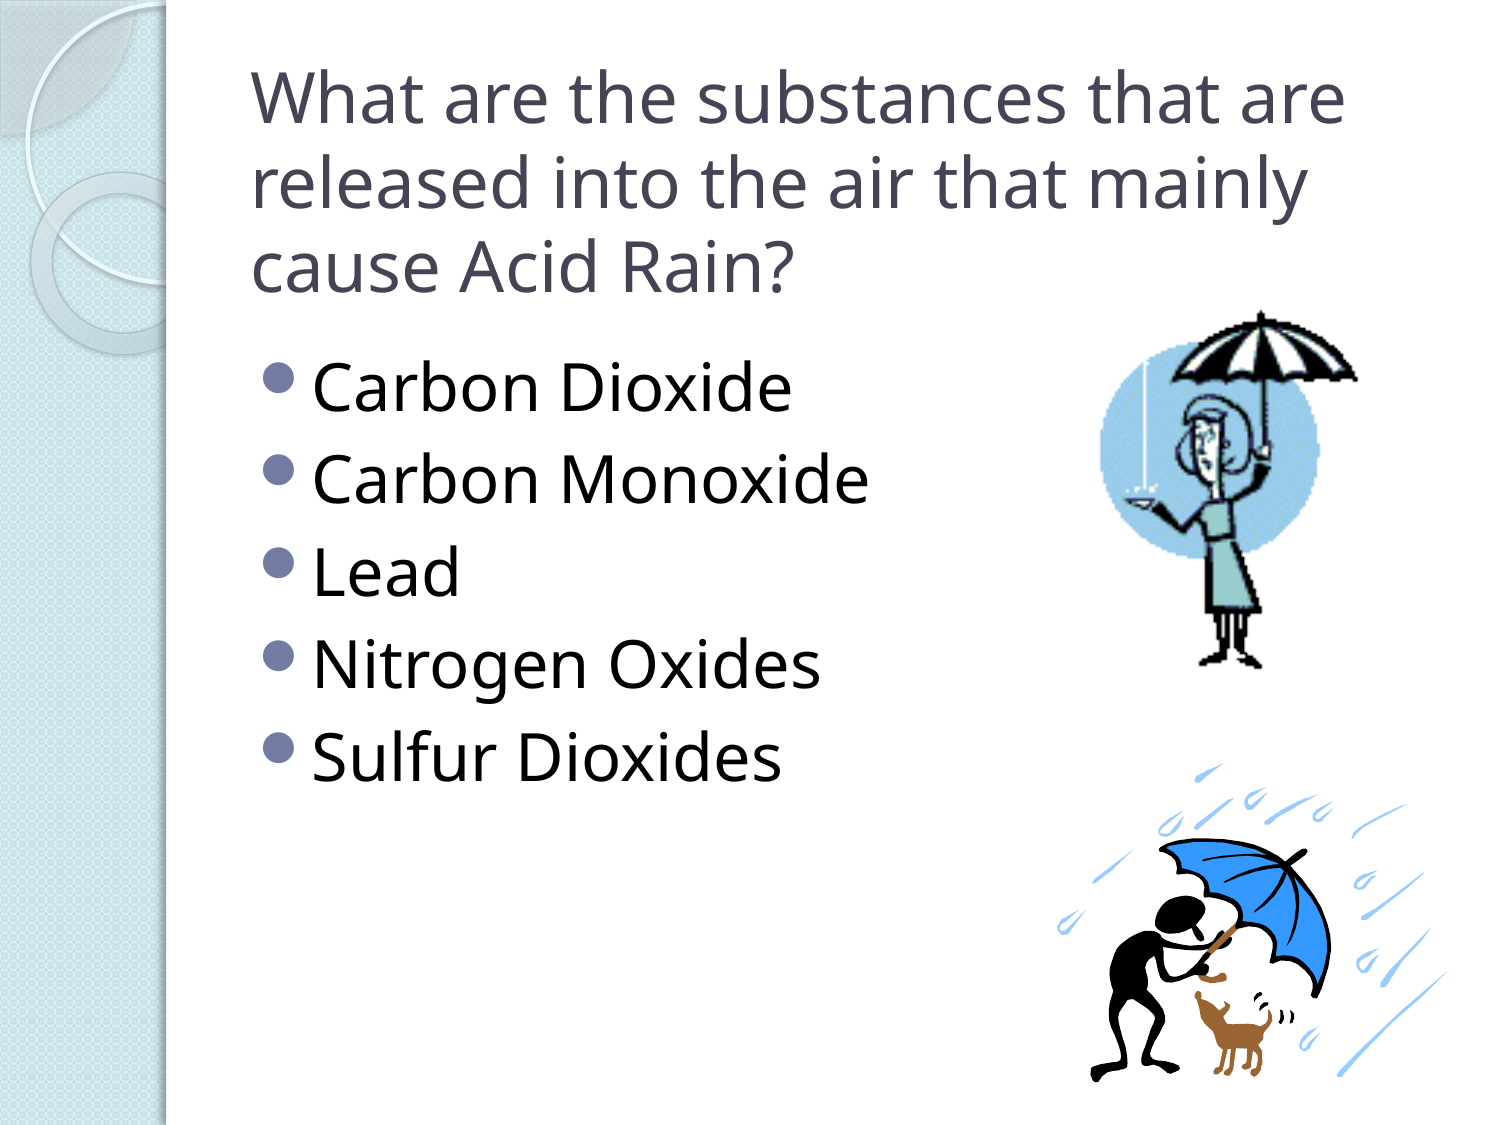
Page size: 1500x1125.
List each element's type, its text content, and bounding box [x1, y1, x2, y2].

title What are the substances that are released into the air that mainly cause Acid Rain? [235, 45, 1466, 315]
picture [1056, 763, 1449, 1083]
list Carbon Dioxide Carbon Monoxide Lead Nitrogen Oxides Sulfur Dioxides [230, 337, 1461, 1125]
picture [1092, 302, 1365, 679]
